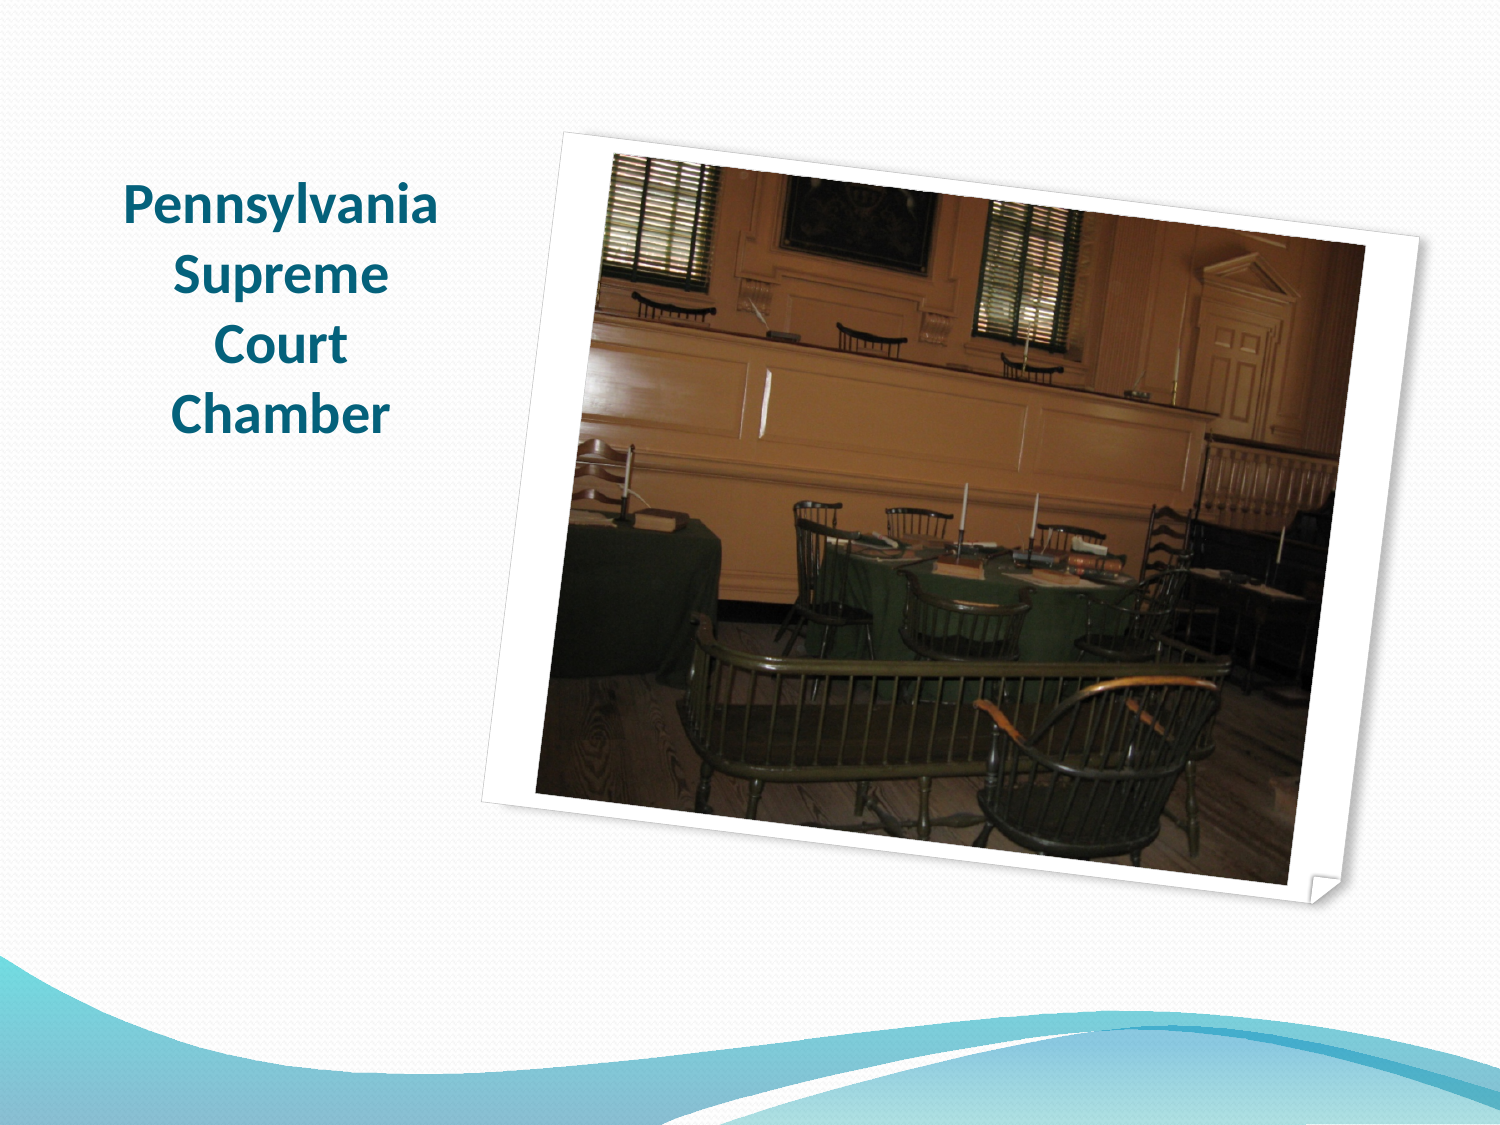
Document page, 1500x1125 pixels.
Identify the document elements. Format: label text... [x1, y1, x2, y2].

picture [1333, 242, 1365, 503]
title Pennsylvania Supreme Court Chamber [99, 149, 463, 453]
picture [1023, 852, 1291, 885]
picture [571, 154, 1330, 842]
picture [536, 552, 566, 796]
